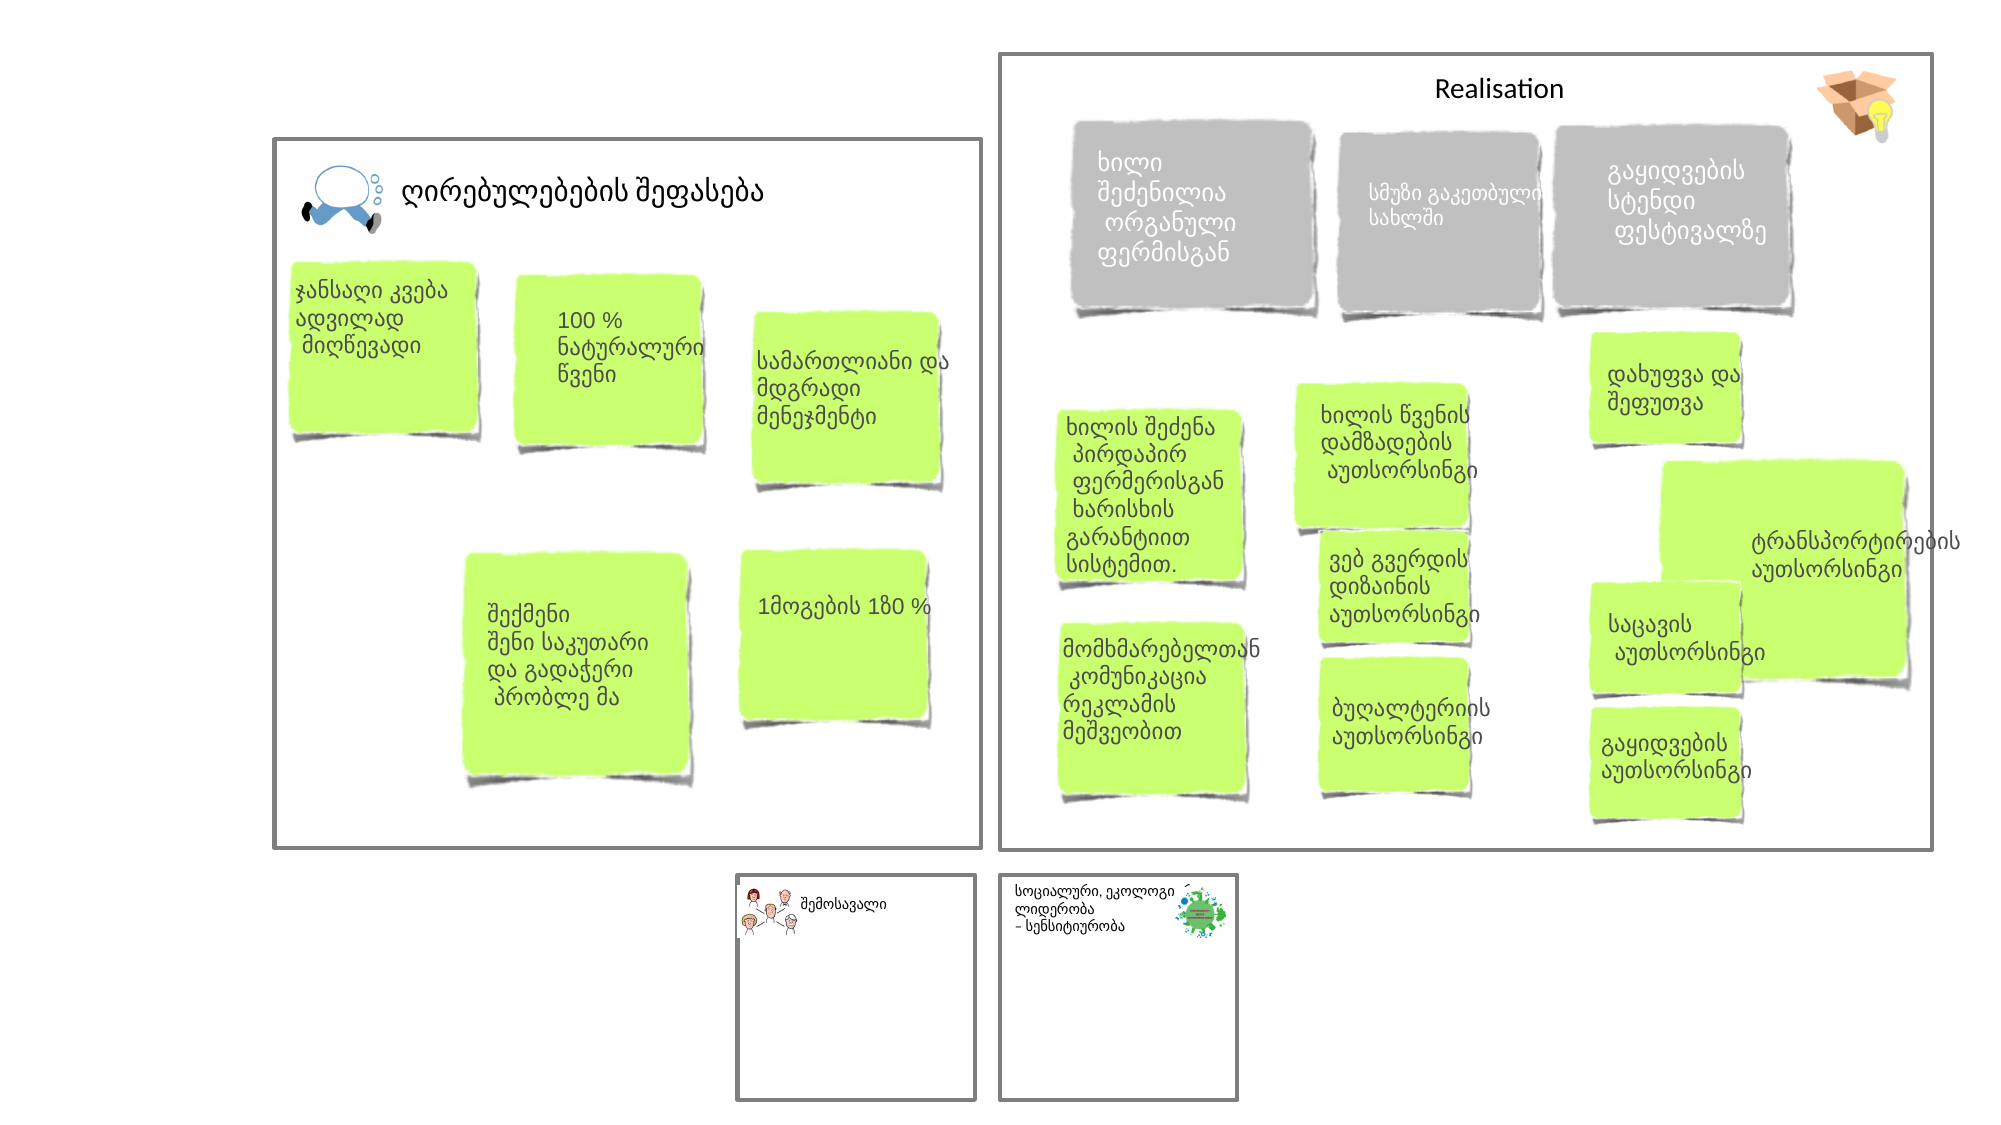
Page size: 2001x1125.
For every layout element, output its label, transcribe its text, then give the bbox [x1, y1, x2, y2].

picture [1174, 887, 1226, 938]
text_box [1329, 121, 1558, 326]
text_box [1583, 575, 1766, 701]
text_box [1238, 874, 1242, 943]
text_box ღირებულებების შეფასება [388, 164, 780, 215]
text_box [1583, 700, 1753, 826]
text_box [1543, 114, 1799, 320]
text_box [506, 264, 710, 458]
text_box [453, 539, 729, 791]
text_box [1583, 325, 1747, 451]
text_box შემოსავალი [800, 887, 902, 920]
text_box [737, 874, 975, 1100]
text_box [1047, 399, 1250, 593]
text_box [1649, 447, 2000, 694]
picture [737, 885, 800, 938]
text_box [281, 251, 485, 445]
picture [1817, 69, 1899, 148]
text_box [731, 539, 935, 733]
text_box Realisation [1420, 62, 1580, 113]
text_box [999, 874, 1238, 1100]
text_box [1312, 649, 1494, 801]
text_box [274, 139, 981, 849]
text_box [1312, 524, 1481, 650]
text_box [1049, 612, 1255, 806]
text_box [744, 301, 947, 495]
picture [291, 157, 388, 240]
text_box [999, 53, 1932, 850]
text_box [1061, 109, 1323, 321]
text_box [1287, 374, 1479, 538]
